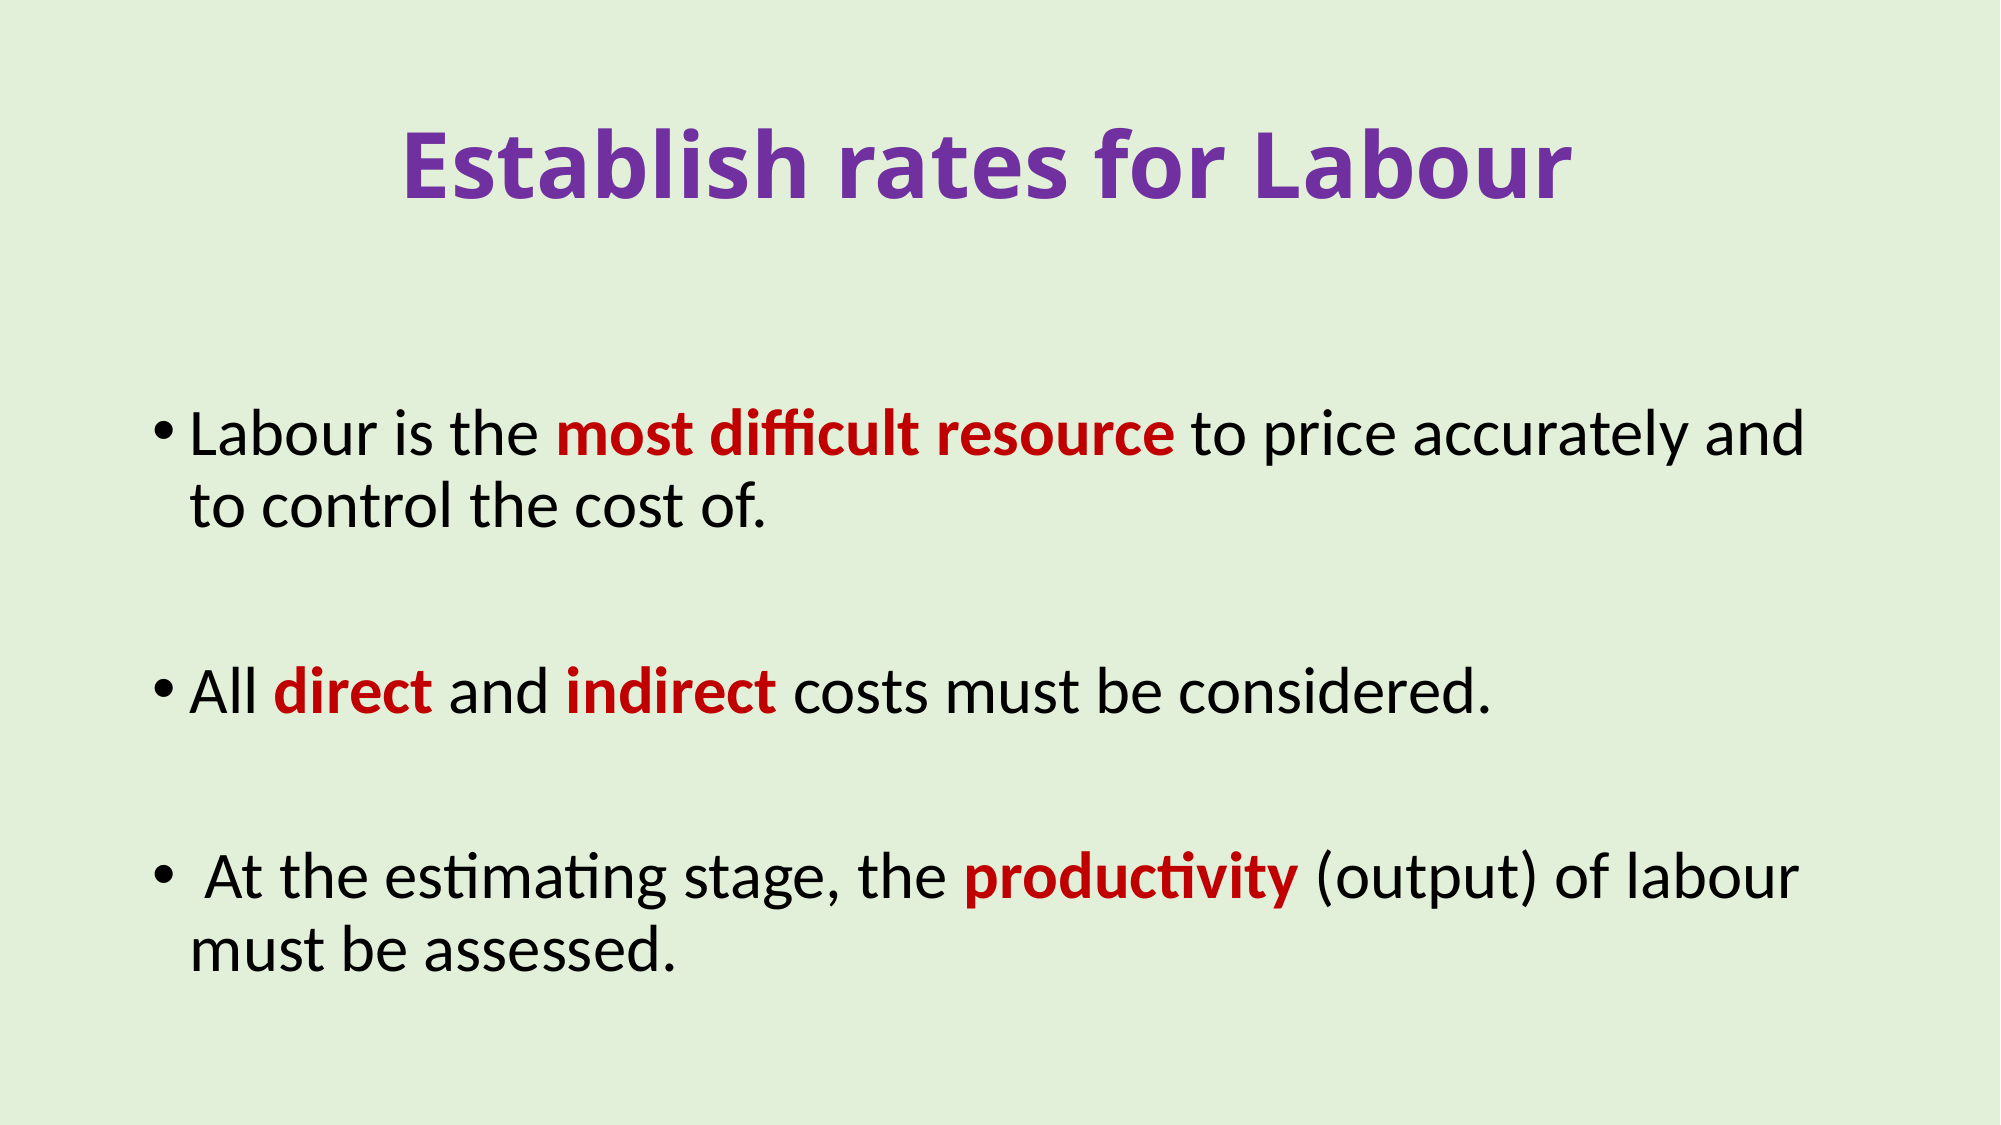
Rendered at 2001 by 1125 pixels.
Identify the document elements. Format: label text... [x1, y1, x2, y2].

list Labour is the most difficult resource to price accurately and to control the cost of. All direct and indirect costs must be considered. At the estimating stage, the productivity (output) of labour must be assessed. [137, 299, 1863, 1014]
title Establish rates for Labour [137, 59, 1863, 278]
